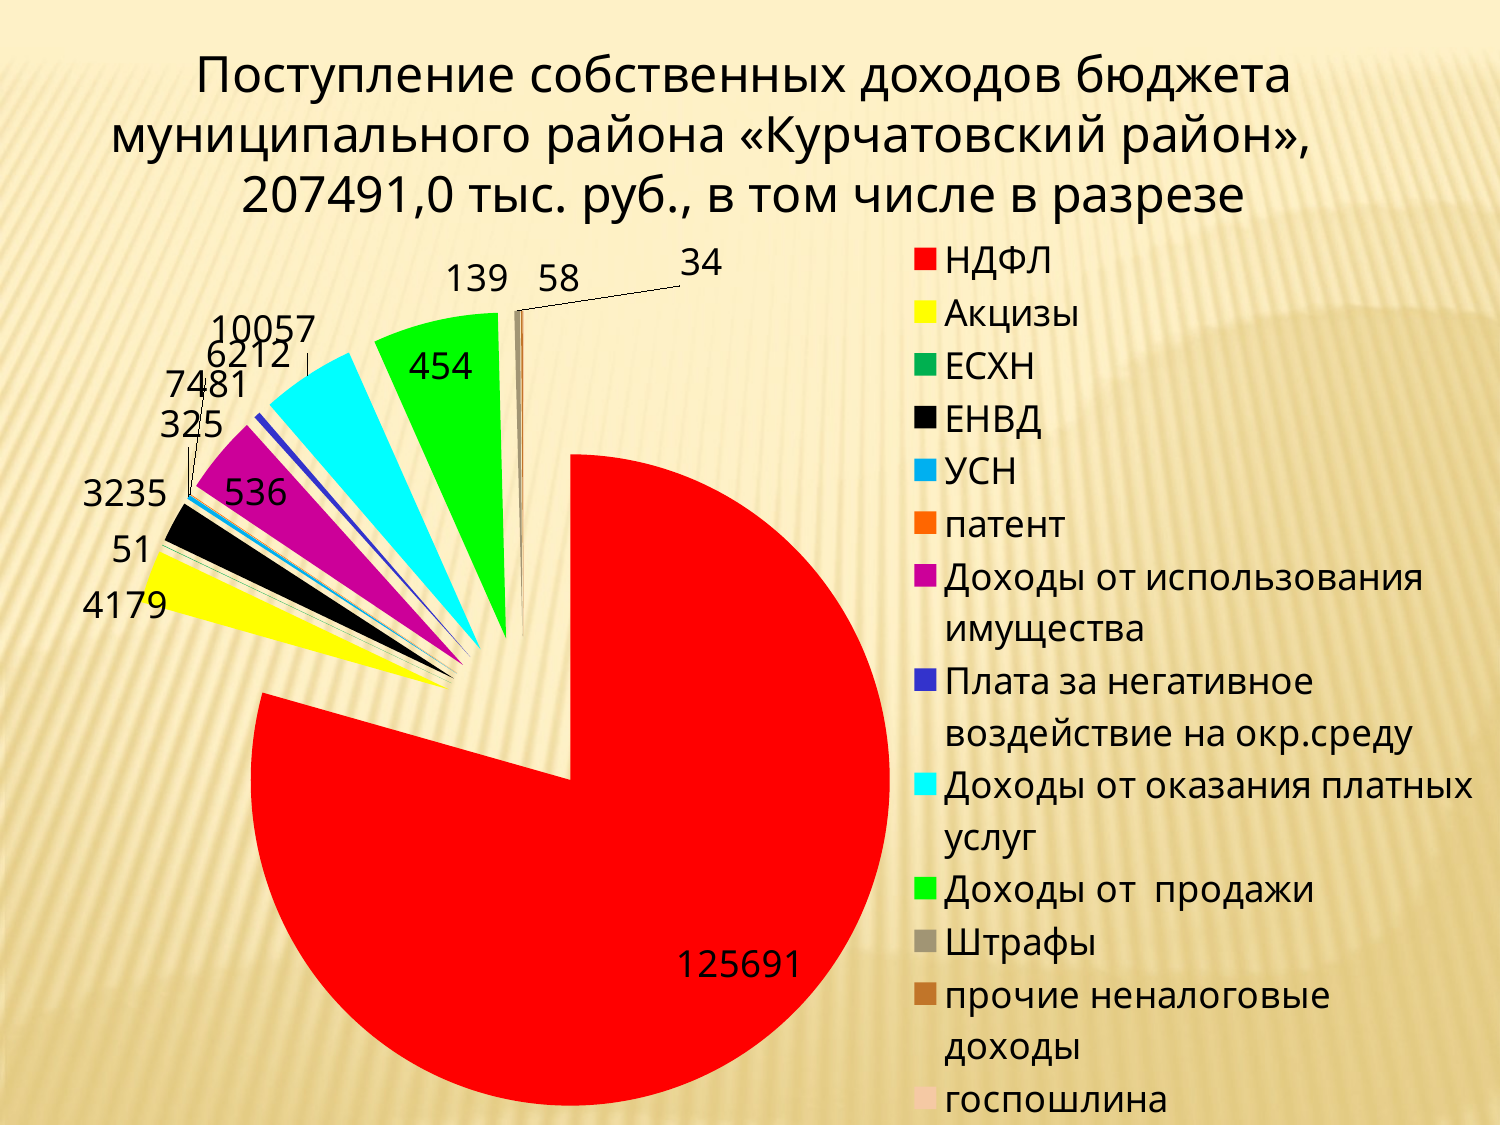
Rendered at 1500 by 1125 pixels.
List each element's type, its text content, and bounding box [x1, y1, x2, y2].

picture [0, 0, 1500, 1125]
chart [54, 231, 1500, 1125]
text_box Поступление собственных доходов бюджета муниципального района «Курчатовский район», 207491,0 тыс. руб., в том числе в разрезе [58, 35, 1430, 230]
